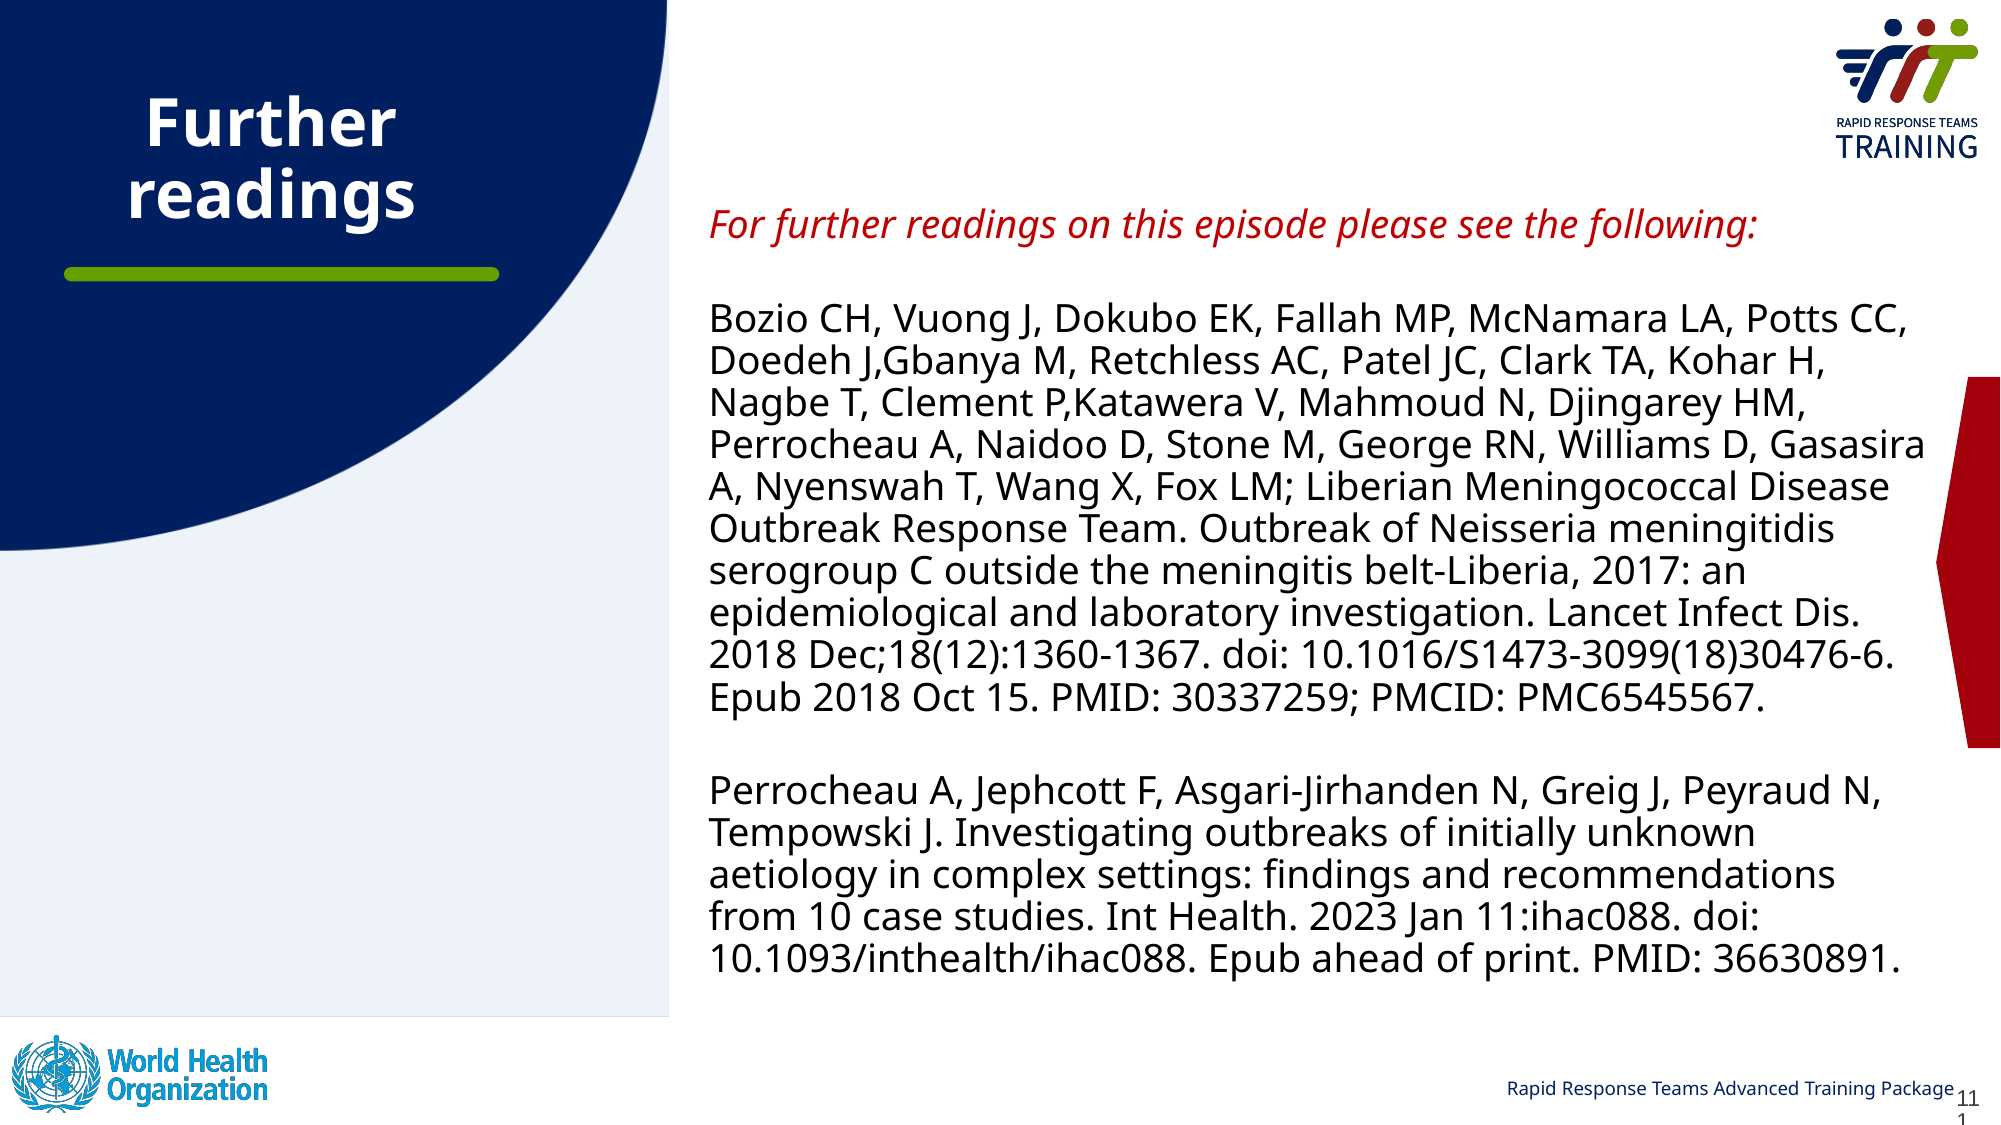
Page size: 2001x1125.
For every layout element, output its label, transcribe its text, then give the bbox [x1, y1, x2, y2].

picture [34, 1054, 43, 1078]
picture [40, 1062, 47, 1070]
picture [36, 1088, 78, 1105]
picture [30, 1083, 37, 1091]
picture [71, 1053, 90, 1091]
picture [1835, 19, 1978, 167]
picture [12, 1083, 48, 1113]
picture [0, 0, 669, 1018]
picture [50, 1108, 62, 1113]
picture [46, 1056, 54, 1062]
picture [12, 1035, 54, 1068]
picture [22, 1062, 26, 1077]
list For further readings on this episode please see the following: Bozio CH, Vuong J, Dokubo EK, Fallah MP, McNamara LA, Potts CC, Doedeh J,Gbanya M, Retchless AC, Patel JC, Clark TA, Kohar H, Nagbe T, Clement P,Katawera V, Mahmoud N, Djingarey HM, Perrocheau A, Naidoo D, Stone M, George RN, Williams D, Gasasira A, Nyenswah T, Wang X, Fox LM; Liberian Meningococcal Disease Outbreak Response Team. Outbreak of Neisseria meningitidis serogroup C outside the meningitis belt-Liberia, 2017: an epidemiological and laboratory investigation. Lancet Infect Dis. 2018 Dec;18(12):1360-1367. doi: 10.1016/S1473-3099(18)30476-6. Epub 2018 Oct 15. PMID: 30337259; PMCID: PMC6545567. Perrocheau A, Jephcott F, Asgari-Jirhanden N, Greig J, Peyraud N, Tempowski J. Investigating outbreaks of initially unknown aetiology in complex settings: findings and recommendations from 10 case studies. Int Health. 2023 Jan 11:ihac088. doi: 10.1093/inthealth/ihac088. Epub ahead of print. PMID: 36630891. [700, 137, 1937, 1049]
picture [59, 1035, 267, 1113]
picture [24, 1054, 36, 1087]
title Further readings [35, 106, 508, 296]
